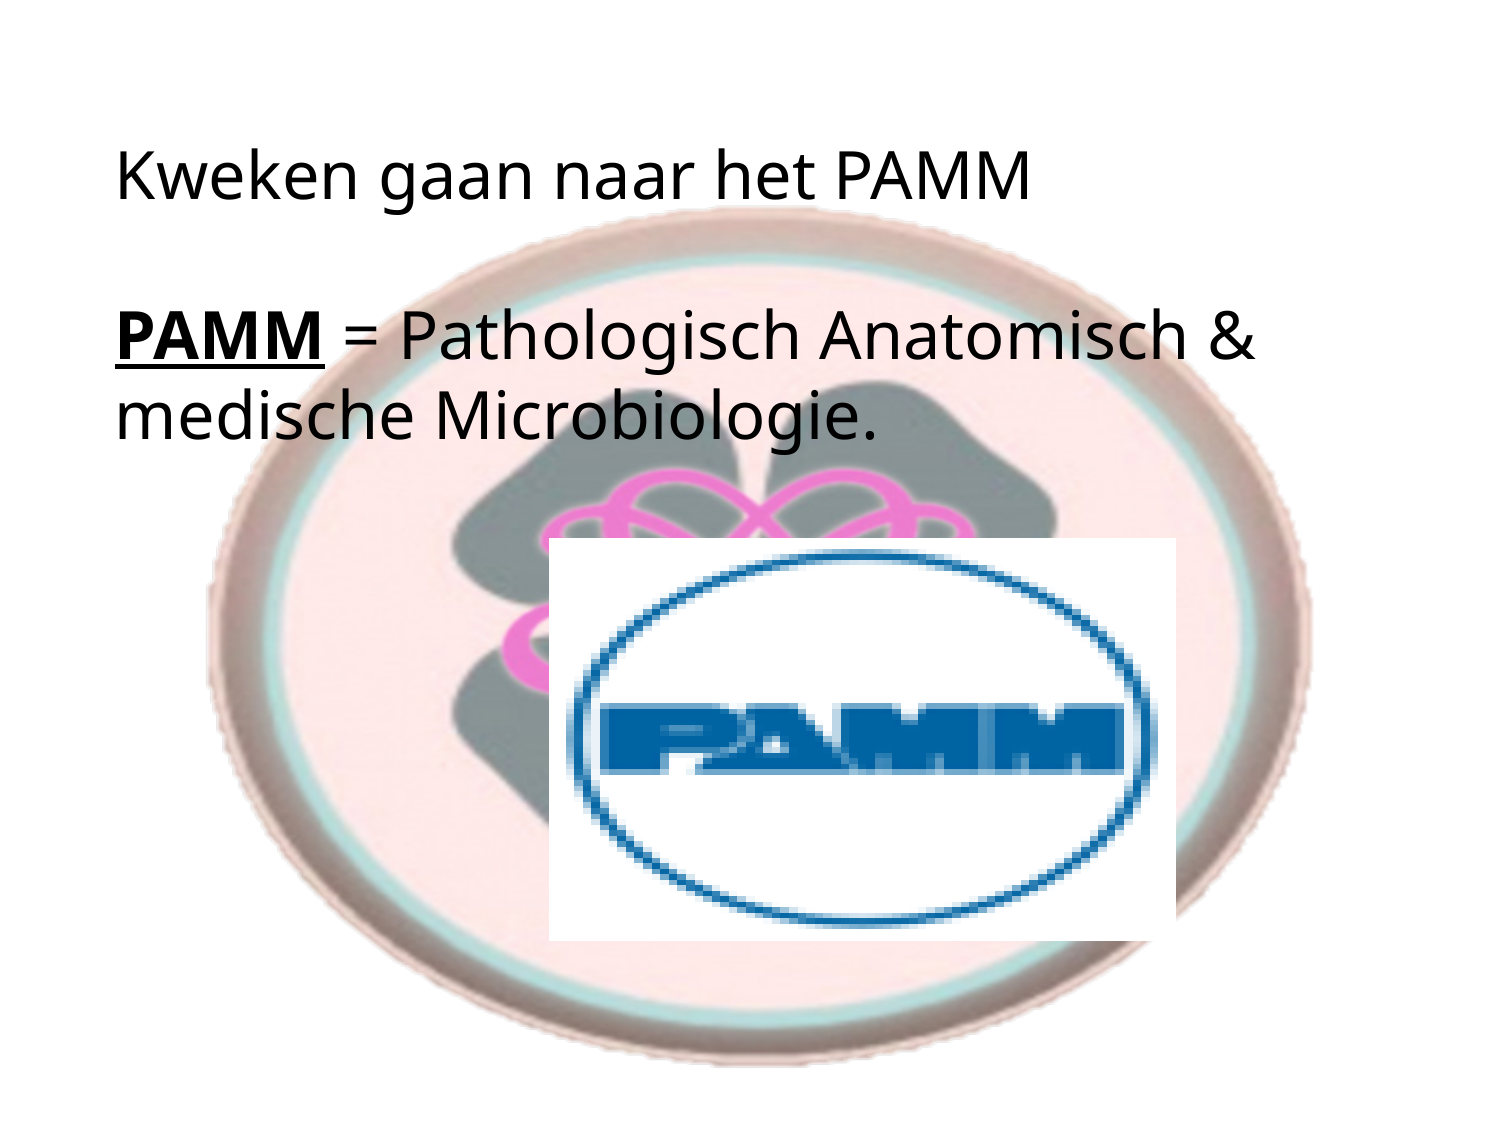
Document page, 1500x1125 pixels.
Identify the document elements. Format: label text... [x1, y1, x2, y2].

picture [0, 0, 1500, 1125]
text_box Kweken gaan naar het PAMM PAMM = Pathologisch Anatomisch & medische Microbiologie. [100, 125, 1282, 460]
